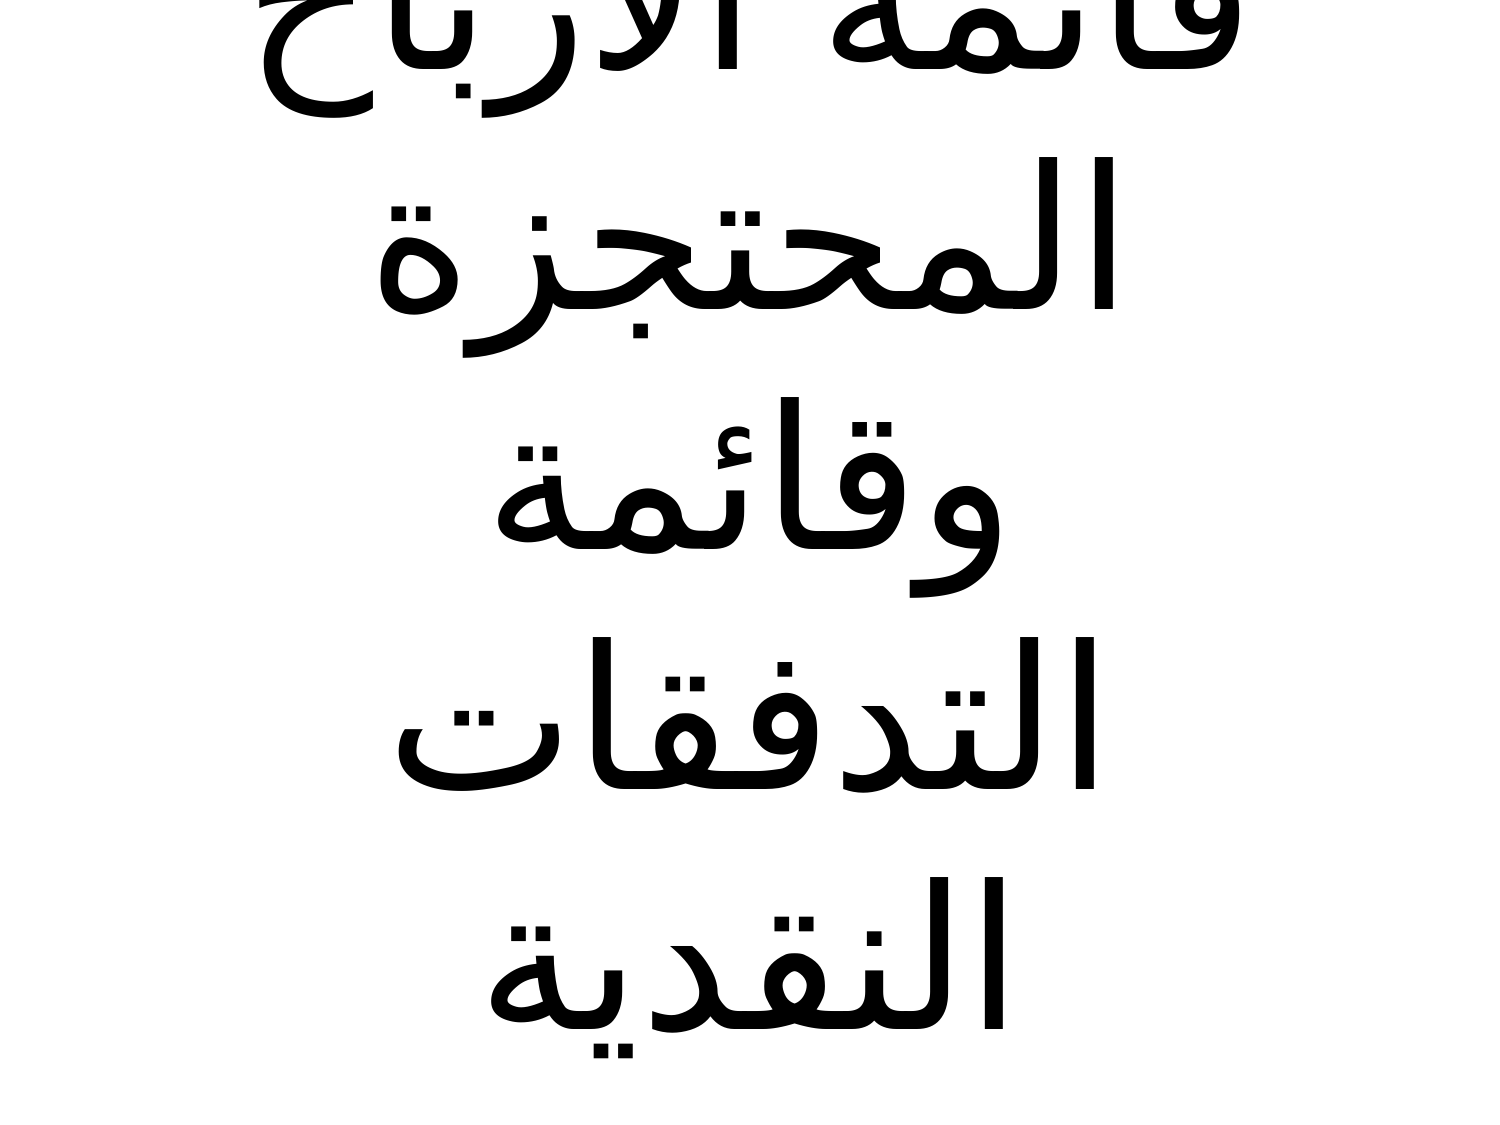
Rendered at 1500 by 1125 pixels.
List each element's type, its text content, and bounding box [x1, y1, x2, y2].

title قائمة الأرباح المحتجزة وقائمة التدفقات النقدية [112, 349, 1388, 591]
